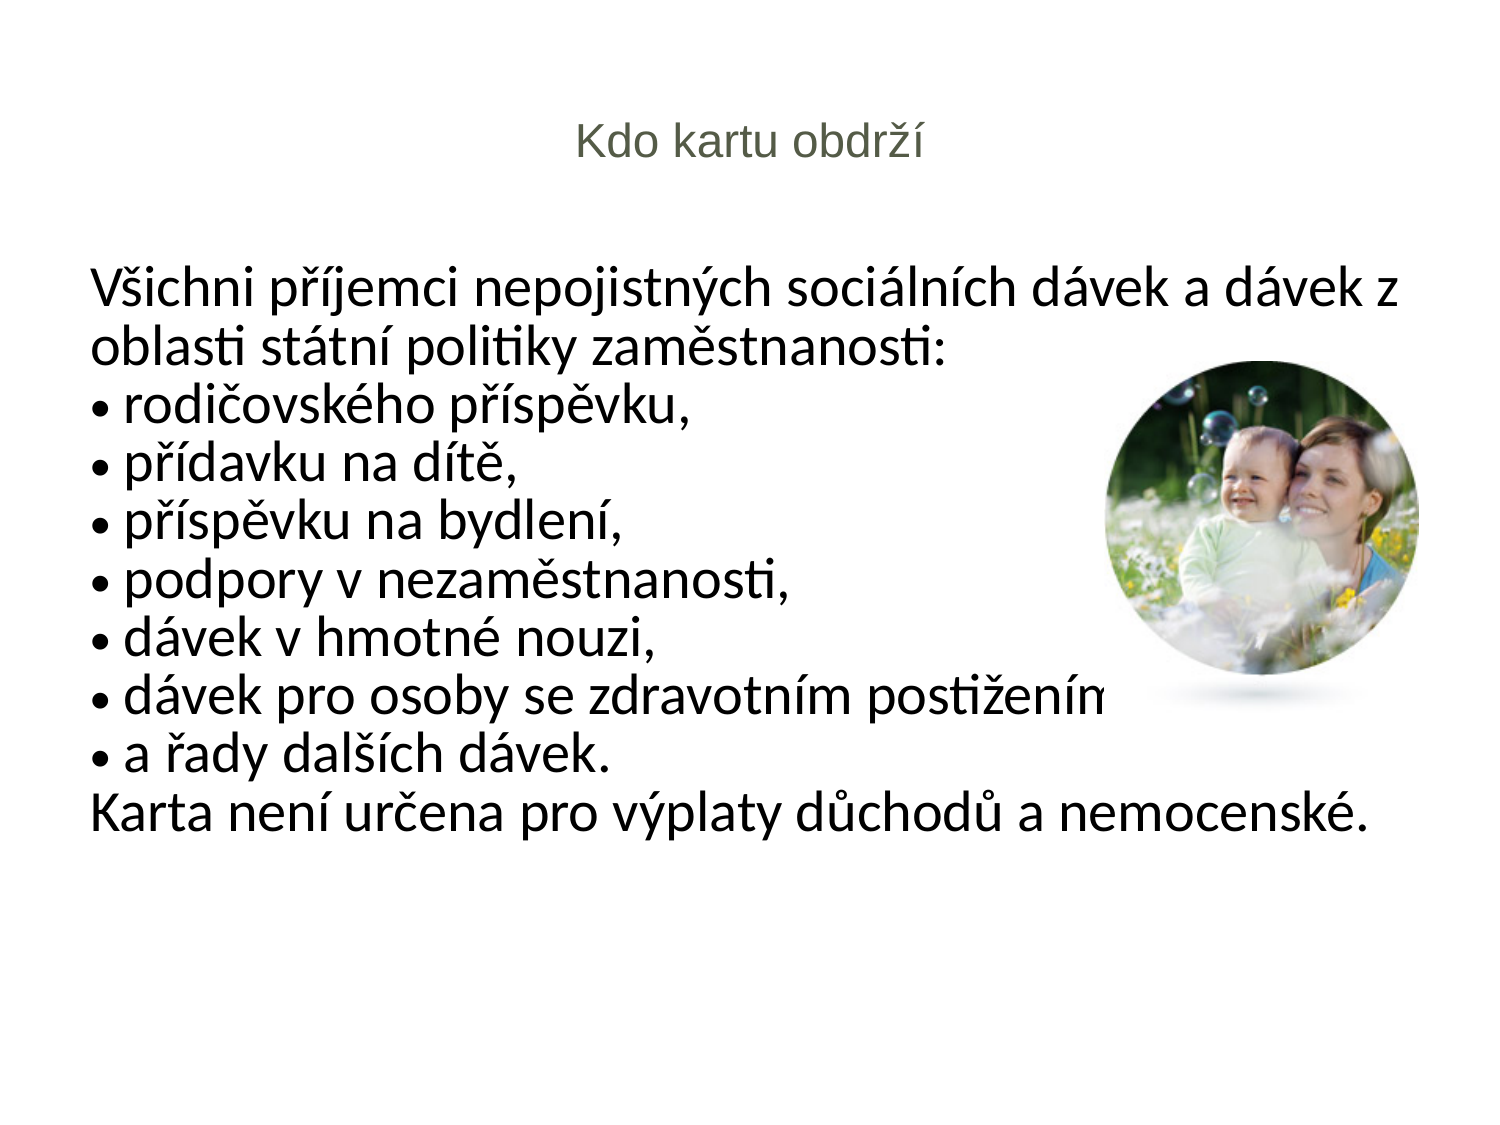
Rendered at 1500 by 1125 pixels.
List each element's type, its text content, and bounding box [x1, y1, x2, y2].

text_box [75, 209, 1306, 593]
picture [1104, 361, 1419, 714]
table_header Všichni příjemci nepojistných sociálních dávek a dávek z oblasti státní politiky zaměstnanosti: rodičovského příspěvku, přídavku na dítě, příspěvku na bydlení, podpory v nezaměstnanosti, dávek v hmotné nouzi, dávek pro osoby se zdravotním postižením a řady dalších dávek. Karta není určena pro výplaty důchodů a nemocenské. [75, 255, 1425, 853]
title Kdo kartu obdrží [75, 45, 1425, 233]
